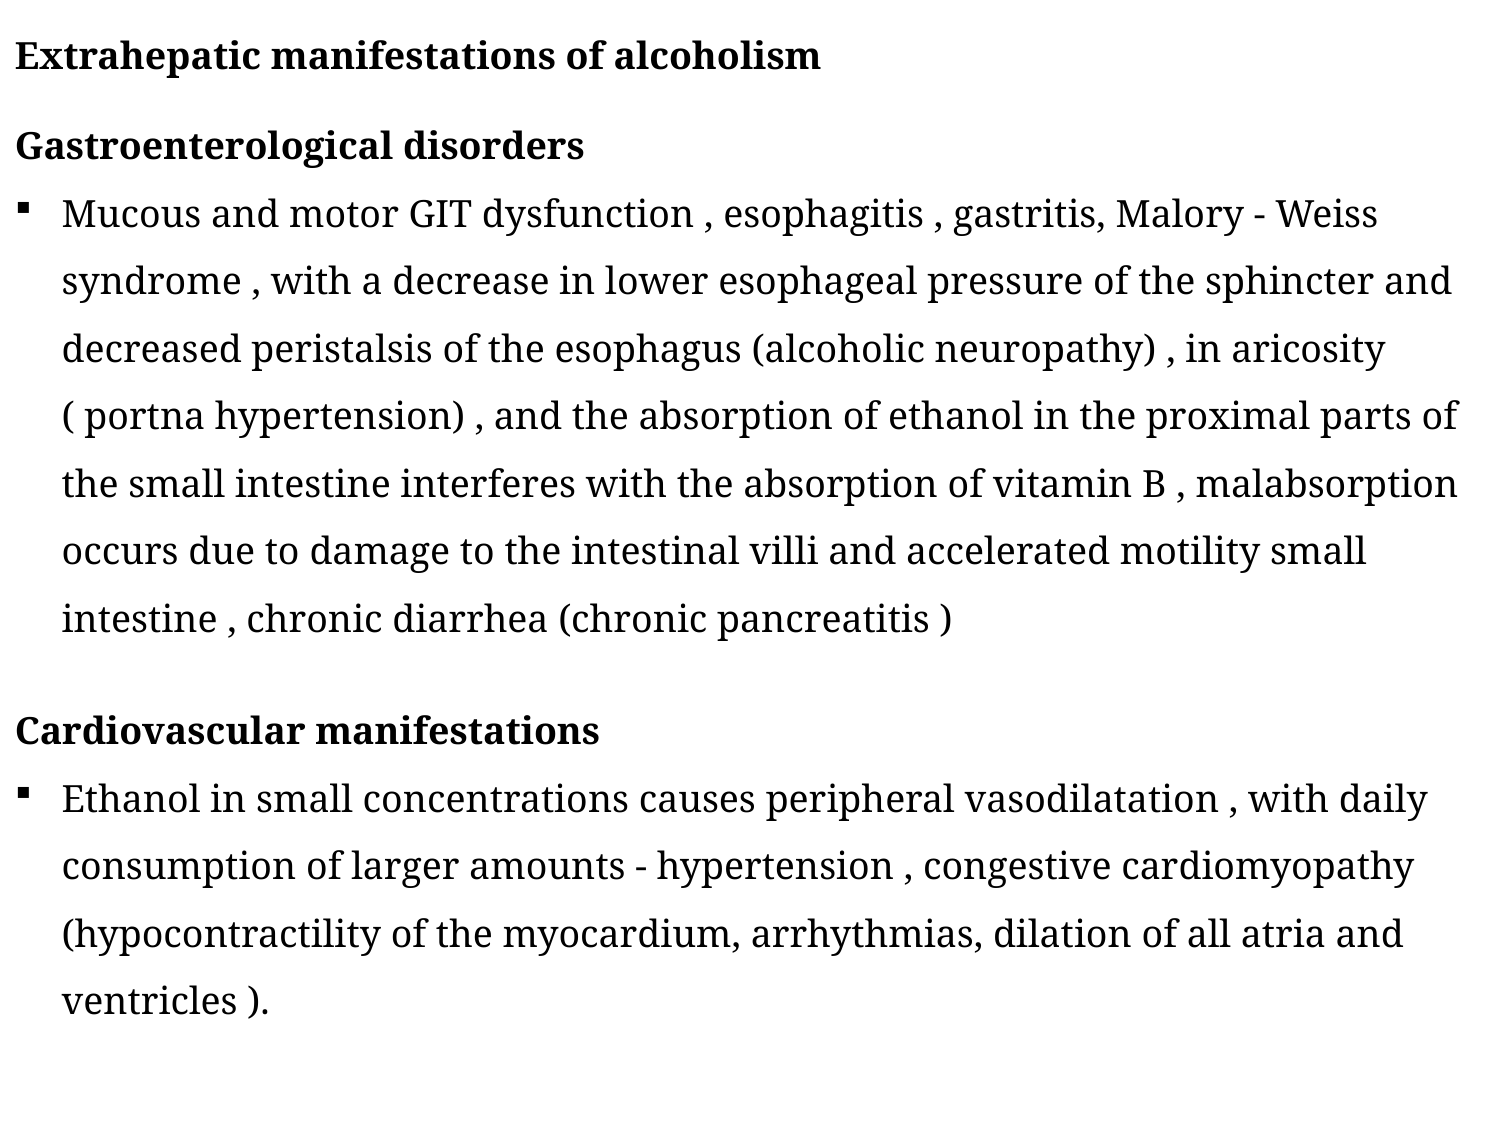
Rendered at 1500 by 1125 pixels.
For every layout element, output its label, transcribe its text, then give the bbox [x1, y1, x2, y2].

text_box Extrahepatic manifestations of alcoholism Gastroenterological disorders Mucous and motor GIT dysfunction , esophagitis , gastritis, Malory - Weiss syndrome , with a decrease in lower esophageal pressure of the sphincter and decreased peristalsis of the esophagus (alcoholic neuropathy) , in aricosity ( portna hypertension) , and the absorption of ethanol in the proximal parts of the small intestine interferes with the absorption of vitamin B , malabsorption occurs due to damage to the intestinal villi and accelerated motility small intestine , chronic diarrhea (chronic pancreatitis ) Cardiovascular manifestations Ethanol in small concentrations causes peripheral vasodilatation , with daily consumption of larger amounts - hypertension , congestive cardiomyopathy (hypocontractility of the myocardium, arrhythmias, dilation of all atria and ventricles ). [0, 24, 1500, 1098]
